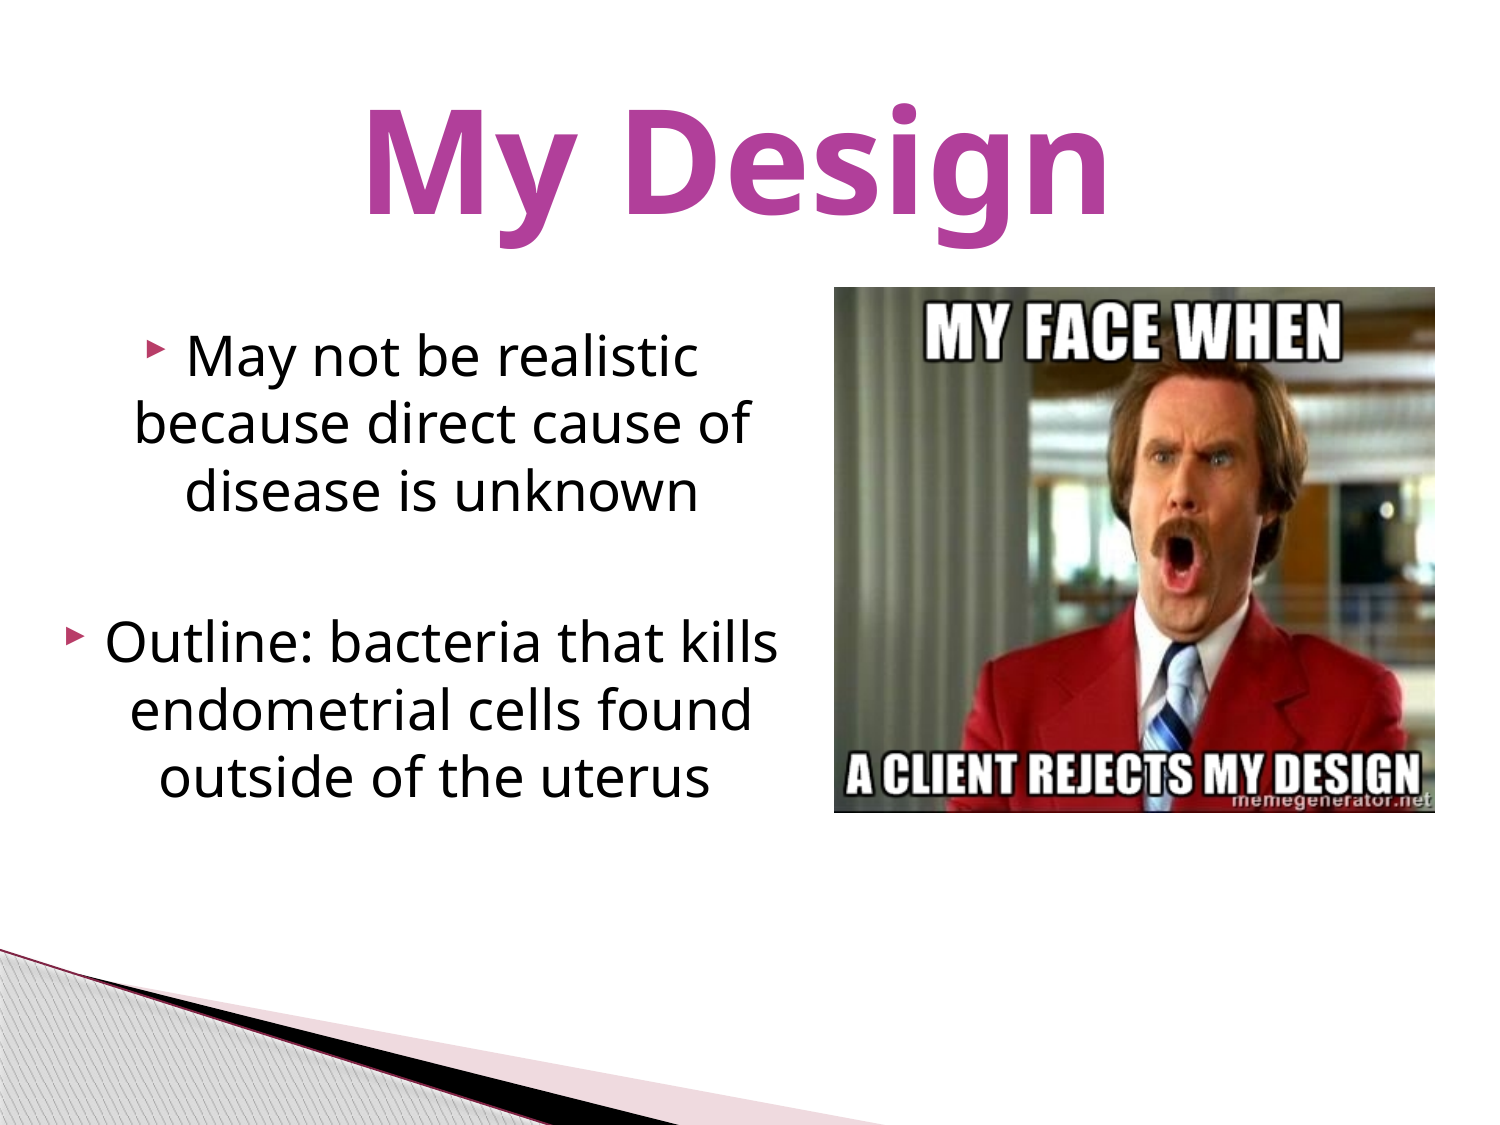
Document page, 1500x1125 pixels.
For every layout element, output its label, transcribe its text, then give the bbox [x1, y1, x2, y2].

list May not be realistic because direct cause of disease is unknown Outline: bacteria that kills endometrial cells found outside of the uterus [0, 312, 825, 986]
picture [834, 287, 1435, 813]
title My Design [80, 62, 1431, 250]
